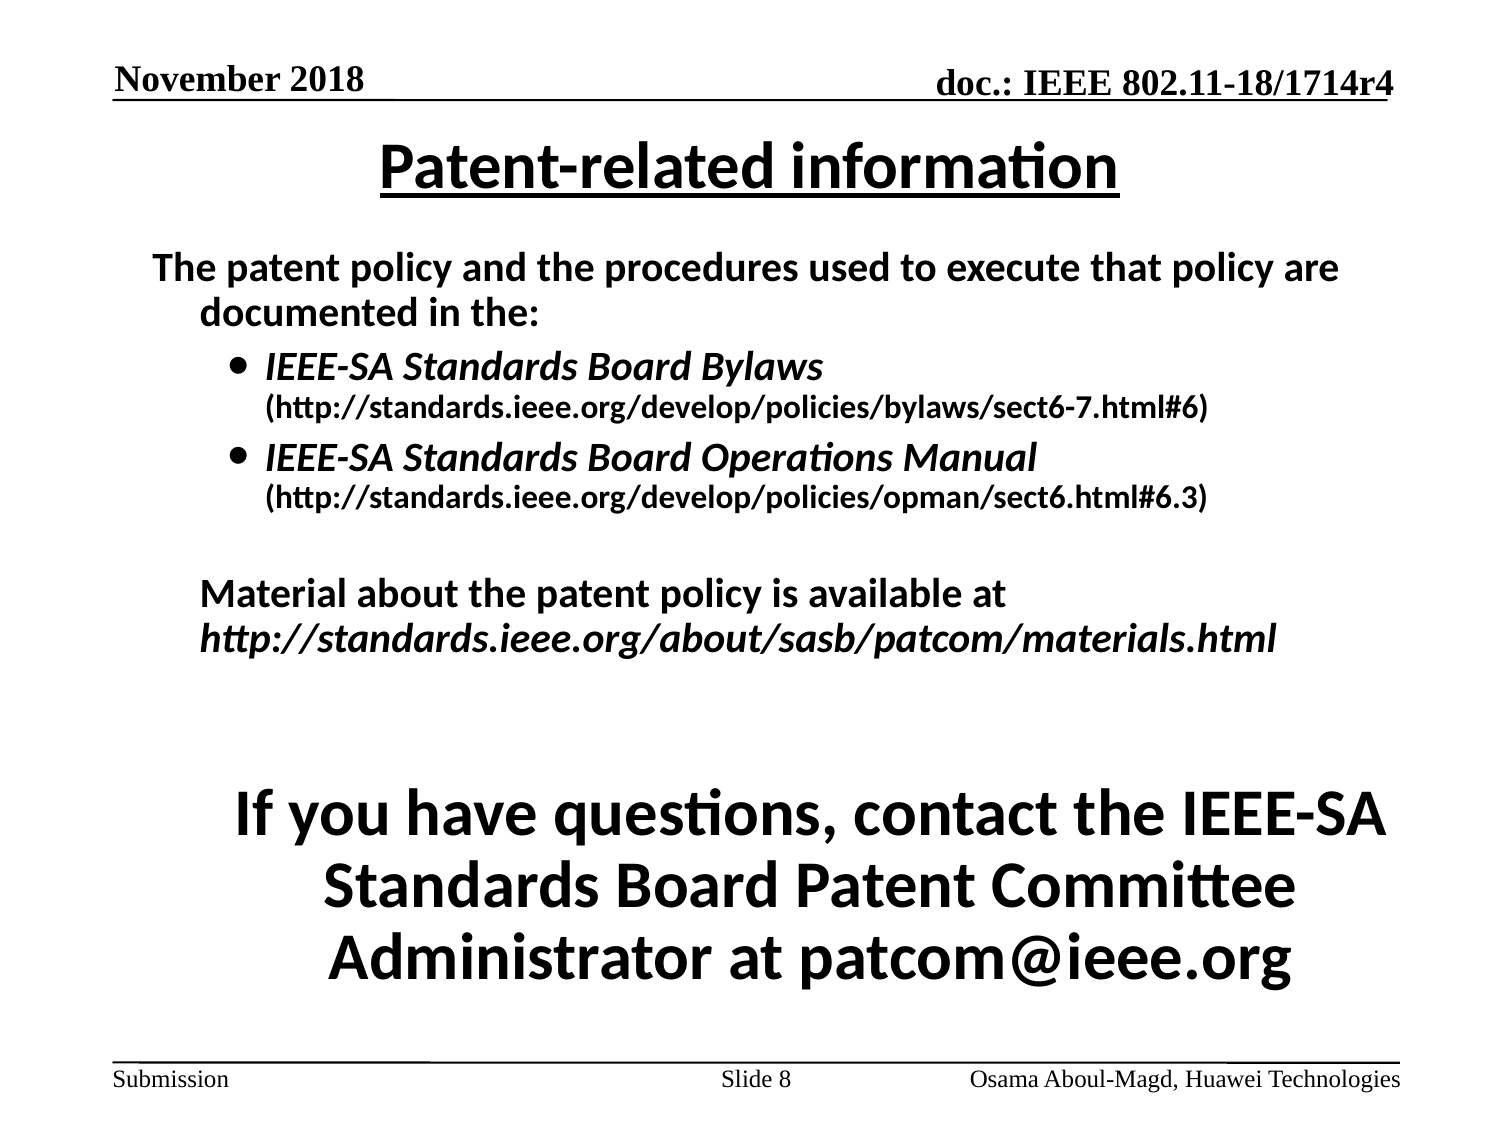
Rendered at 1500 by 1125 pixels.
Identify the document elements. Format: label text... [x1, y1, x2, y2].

footer Osama Aboul-Magd, Huawei Technologies [878, 1061, 1402, 1093]
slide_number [114, 54, 423, 100]
title Patent-related information [112, 74, 1388, 237]
list The patent policy and the procedures used to execute that policy are documented in the: IEEE-SA Standards Board Bylaws (http://standards.ieee.org/develop/policies/bylaws/sect6-7.html#6) IEEE-SA Standards Board Operations Manual (http://standards.ieee.org/develop/policies/opman/sect6.html#6.3) Material about the patent policy is available at http://standards.ieee.org/about/sasb/patcom/materials.html If you have questions, contact the IEEE-SA Standards Board Patent Committee Administrator at patcom@ieee.org [62, 237, 1438, 913]
slide_number Slide 8 [712, 1061, 800, 1123]
